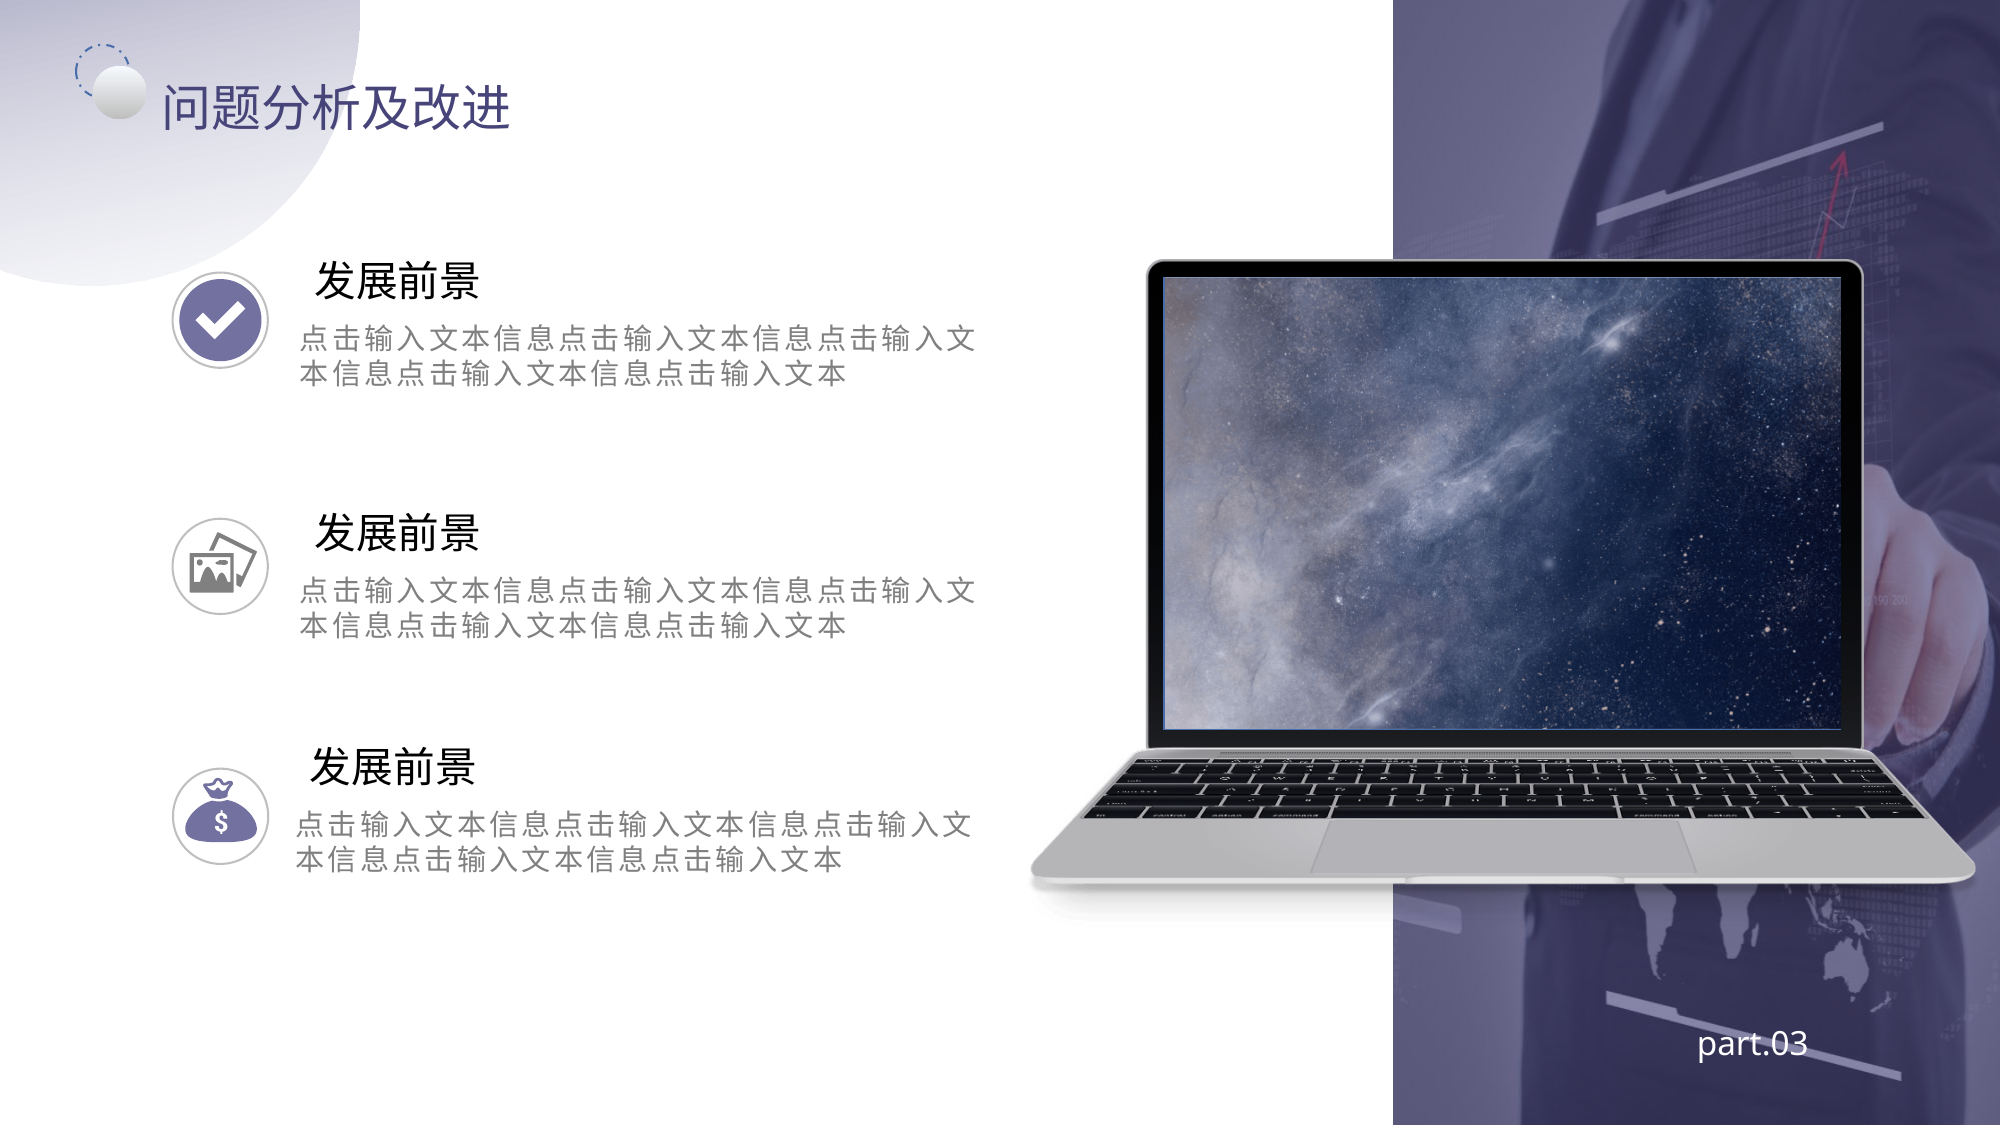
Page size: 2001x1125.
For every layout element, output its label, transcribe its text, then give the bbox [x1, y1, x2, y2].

text_box [171, 271, 269, 369]
picture [1276, 0, 2000, 1125]
text_box 发展前景 [299, 499, 497, 564]
text_box [203, 777, 233, 799]
text_box [75, 43, 130, 97]
text_box [171, 767, 270, 865]
text_box 点击输入文本信息点击输入文本信息点击输入文本信息点击输入文本信息点击输入文本 [284, 564, 1012, 650]
text_box 发展前景 [295, 733, 493, 799]
text_box 点击输入文本信息点击输入文本信息点击输入文本信息点击输入文本信息点击输入文本 [280, 799, 1008, 884]
text_box [171, 517, 269, 616]
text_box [189, 532, 257, 593]
text_box [92, 64, 146, 120]
text_box [185, 799, 257, 843]
text_box [179, 279, 262, 362]
text_box [0, 0, 361, 287]
text_box 点击输入文本信息点击输入文本信息点击输入文本信息点击输入文本信息点击输入文本 [284, 312, 1012, 398]
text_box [1027, 259, 1980, 928]
text_box 发展前景 [299, 247, 497, 312]
text_box 问题分析及改进 [146, 39, 625, 145]
